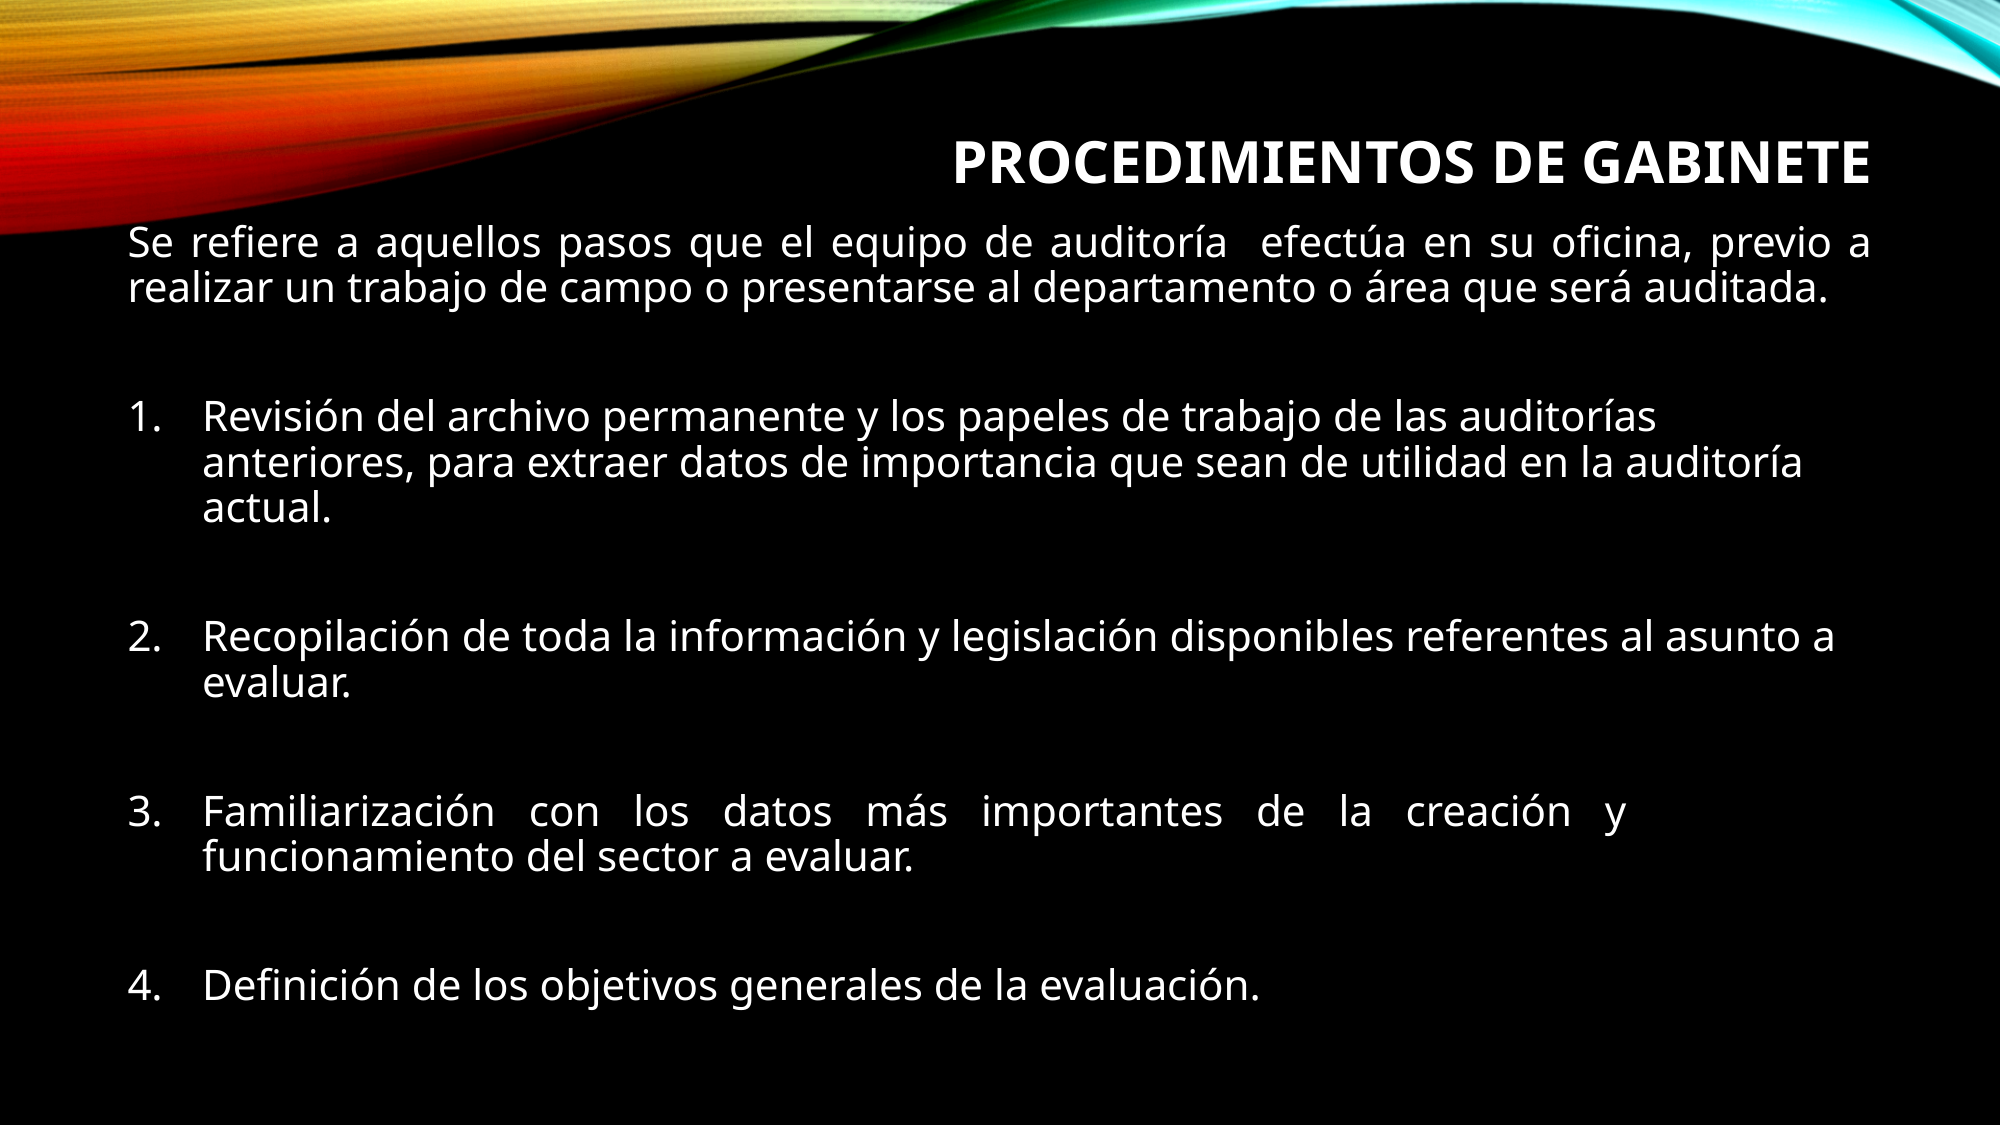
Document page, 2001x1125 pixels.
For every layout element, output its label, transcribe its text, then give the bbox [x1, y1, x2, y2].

list Se refiere a aquellos pasos que el equipo de auditoría efectúa en su oficina, previo a realizar un trabajo de campo o presentarse al departamento o área que será auditada. Revisión del archivo permanente y los papeles de trabajo de las auditorías anteriores, para extraer datos de importancia que sean de utilidad en la auditoría actual. Recopilación de toda la información y legislación disponibles referentes al asunto a evaluar. Familiarización con los datos más importantes de la creación y funcionamiento del sector a evaluar. Definición de los objetivos generales de la evaluación. [112, 213, 1888, 1021]
title Procedimientos de gabinete [474, 125, 1888, 213]
picture [0, 0, 2000, 237]
